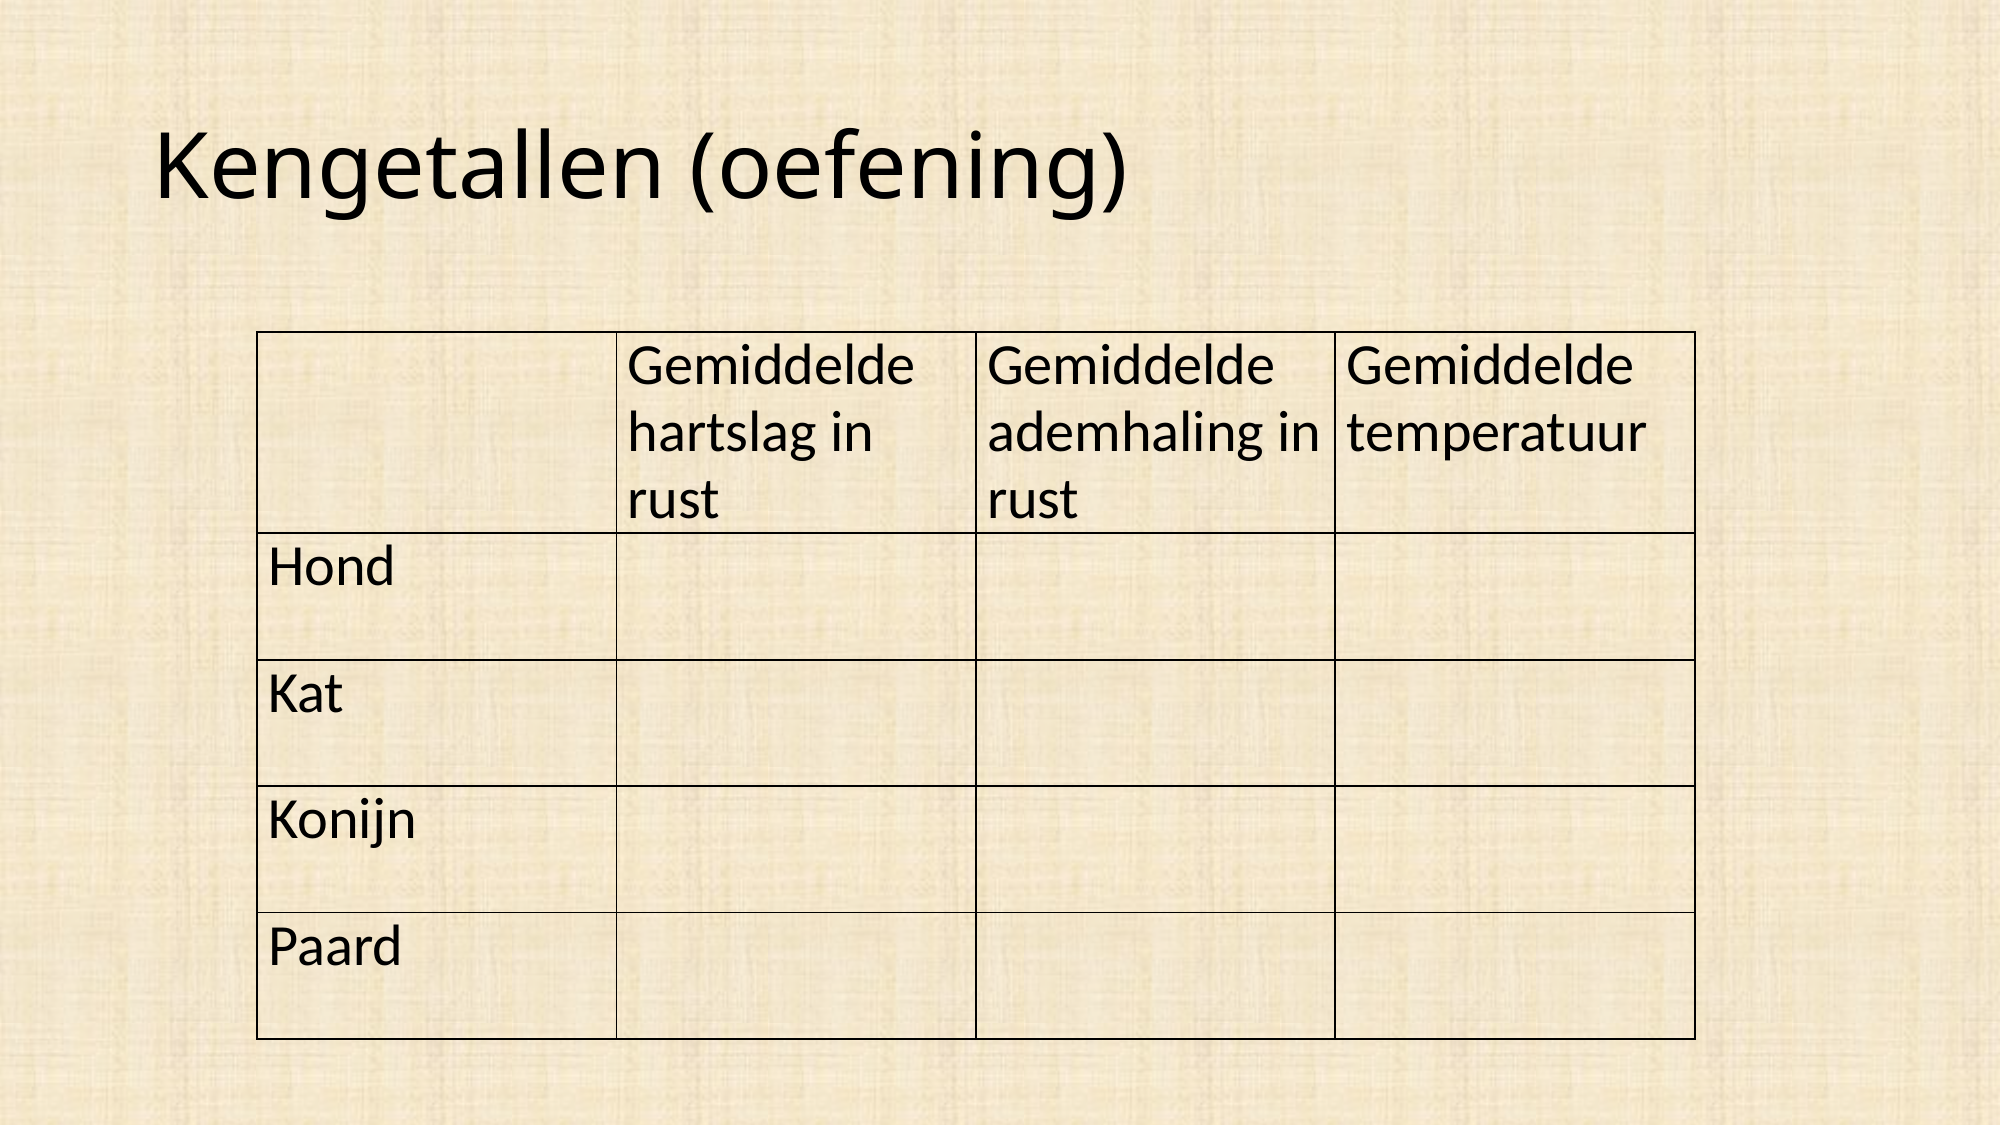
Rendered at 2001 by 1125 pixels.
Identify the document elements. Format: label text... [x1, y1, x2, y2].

table_cell Paard [258, 913, 616, 1038]
table_cell [1336, 661, 1694, 785]
table_cell [617, 534, 975, 659]
table_cell [977, 661, 1334, 785]
table_header Gemiddelde hartslag in rust [617, 333, 975, 532]
table_cell Kat [258, 661, 616, 785]
table_cell [977, 534, 1334, 659]
table_header Gemiddelde ademhaling in rust [977, 333, 1334, 532]
title Kengetallen (oefening) [137, 59, 1863, 278]
table_cell Hond [258, 534, 616, 659]
table_cell [617, 787, 975, 912]
table_cell [1336, 913, 1694, 1038]
table_cell [1336, 534, 1694, 659]
table_cell [1336, 787, 1694, 912]
table_cell [617, 661, 975, 785]
table_cell [977, 913, 1334, 1038]
table_cell [977, 787, 1334, 912]
table_header Gemiddelde temperatuur [1336, 333, 1694, 532]
table_cell [617, 913, 975, 1038]
table_header [258, 333, 616, 532]
table_cell Konijn [258, 787, 616, 912]
